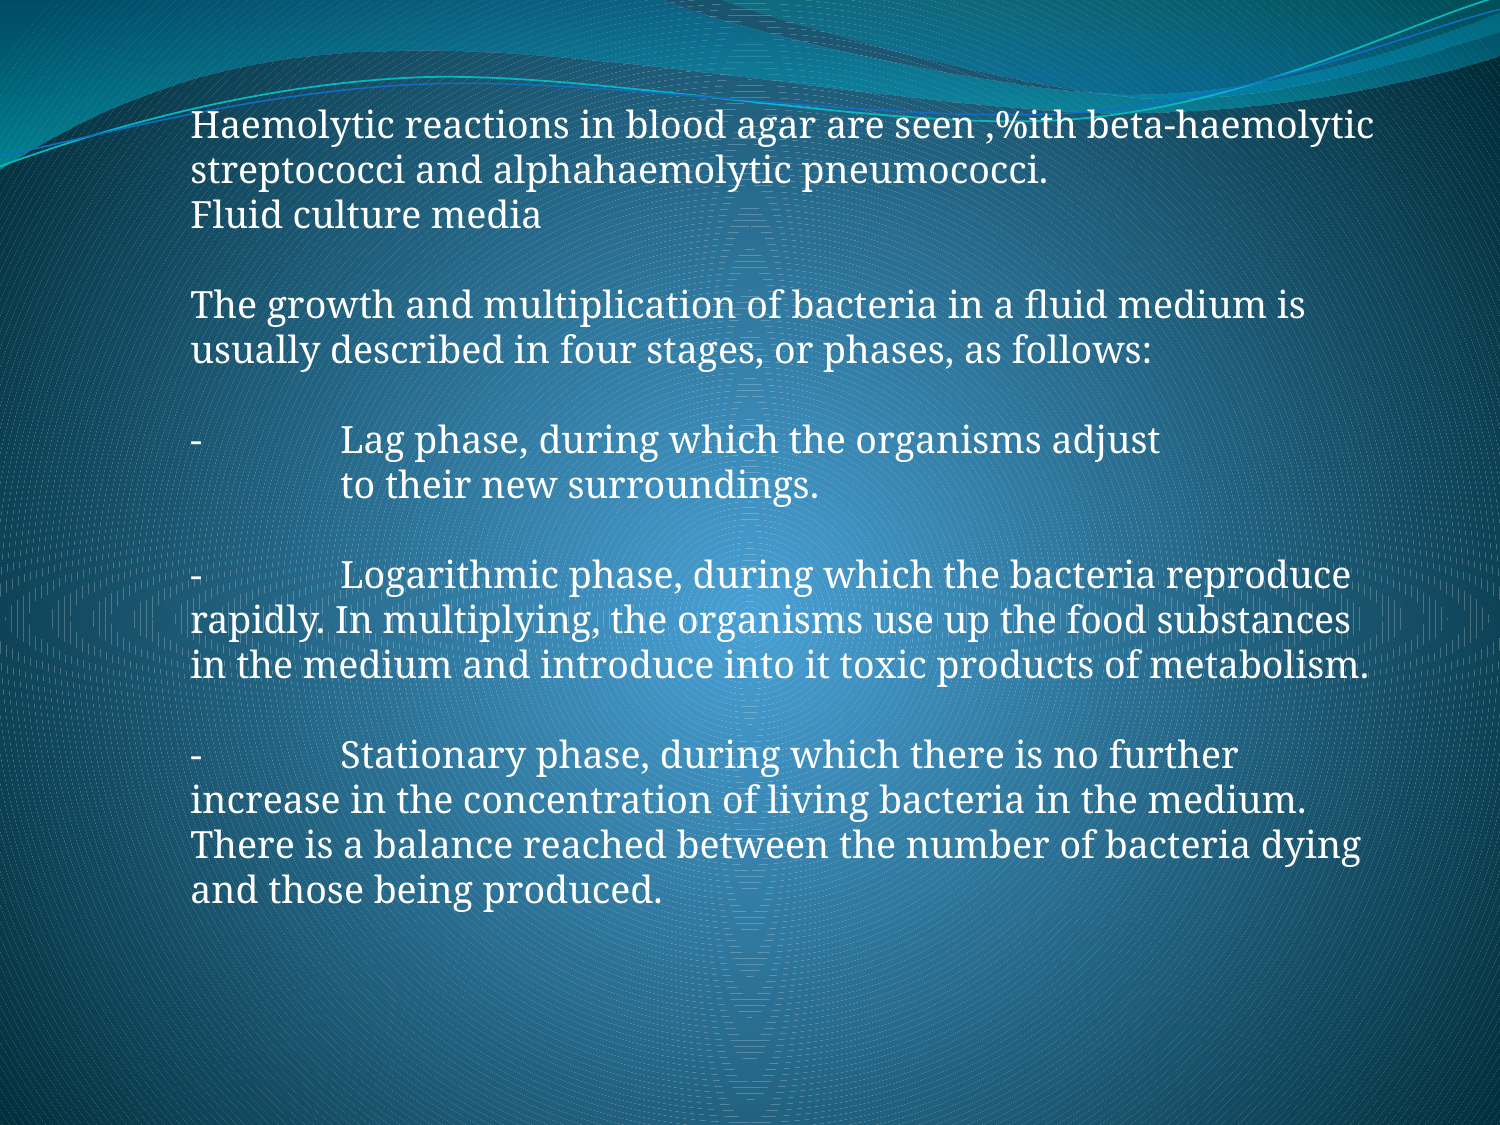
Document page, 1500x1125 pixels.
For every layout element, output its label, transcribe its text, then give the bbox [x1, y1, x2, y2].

text_box [128, 46, 1454, 467]
text_box Haemolytic reactions in blood agar are seen ,%ith beta-haemolytic streptococci and alphahaemolytic pneumococci. Fluid culture media The growth and multiplication of bacteria in a fluid medium is usually described in four stages, or phases, as follows: - Lag phase, during which the organisms adjust to their new surroundings. - Logarithmic phase, during which the bacteria reproduce rapidly. In multiplying, the organisms use up the food substances in the medium and introduce into it toxic products of metabolism. - Stationary phase, during which there is no further increase in the concentration of living bacteria in the medium. There is a balance reached between the number of bacteria dying and those being produced. [175, 93, 1407, 1009]
